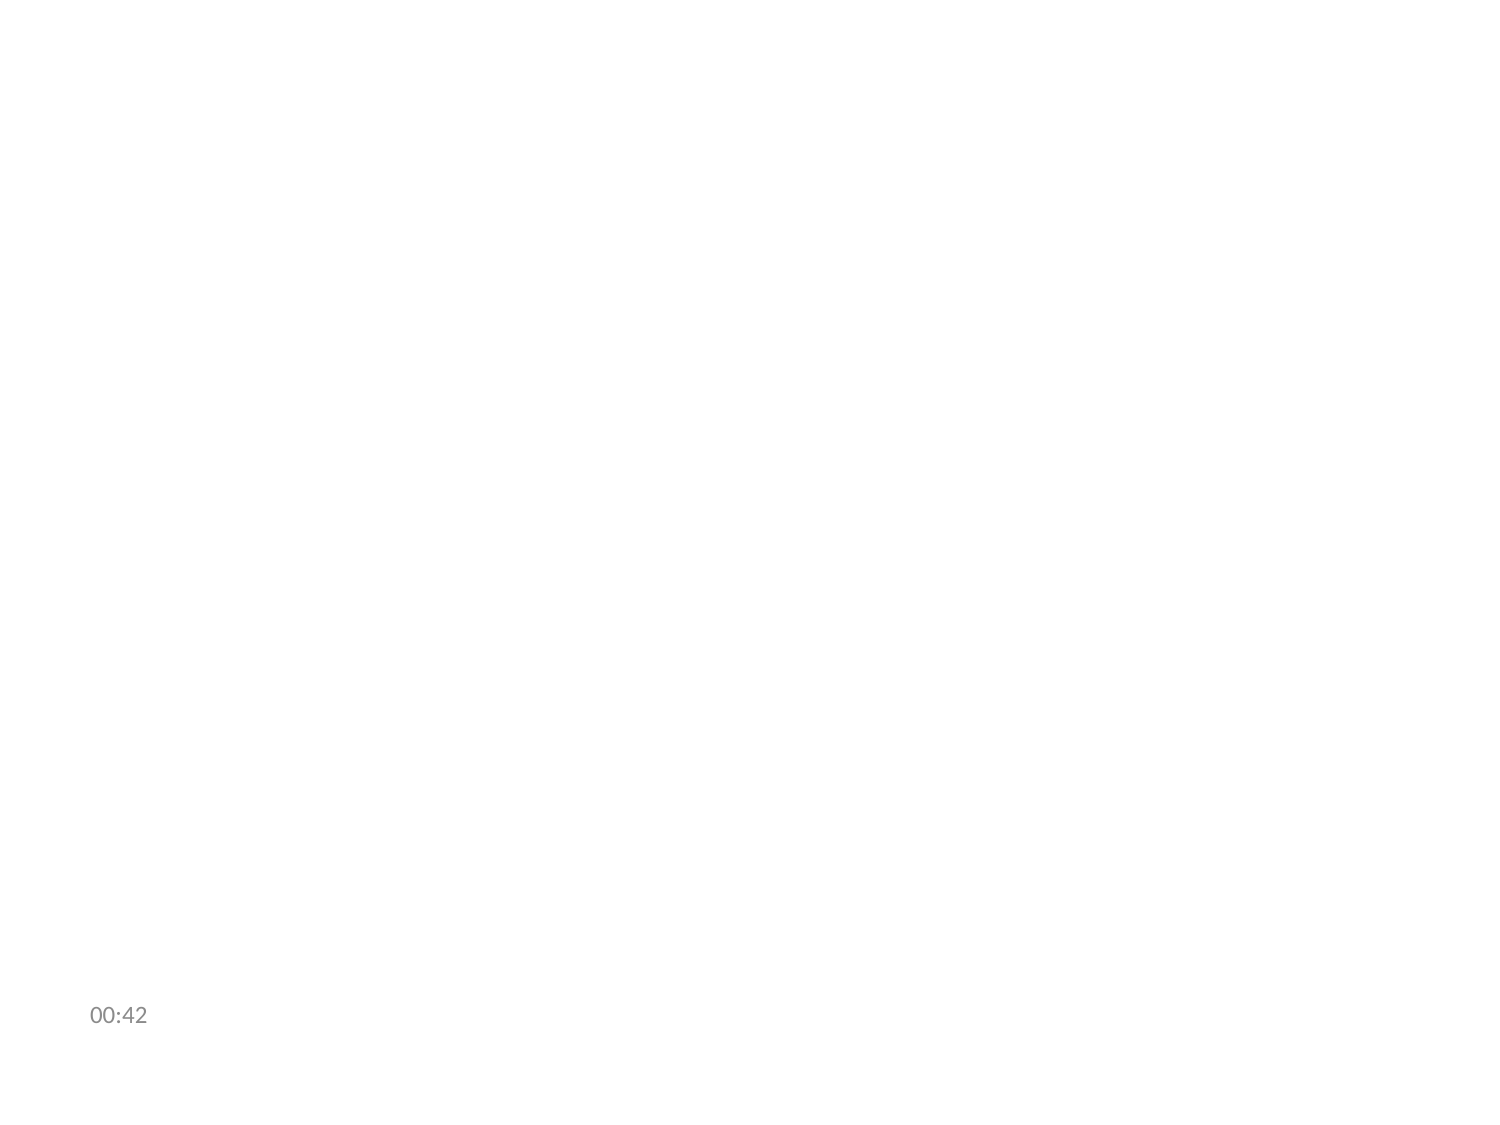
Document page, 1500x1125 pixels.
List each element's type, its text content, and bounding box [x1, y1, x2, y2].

text_box 15:35 [75, 983, 425, 1044]
